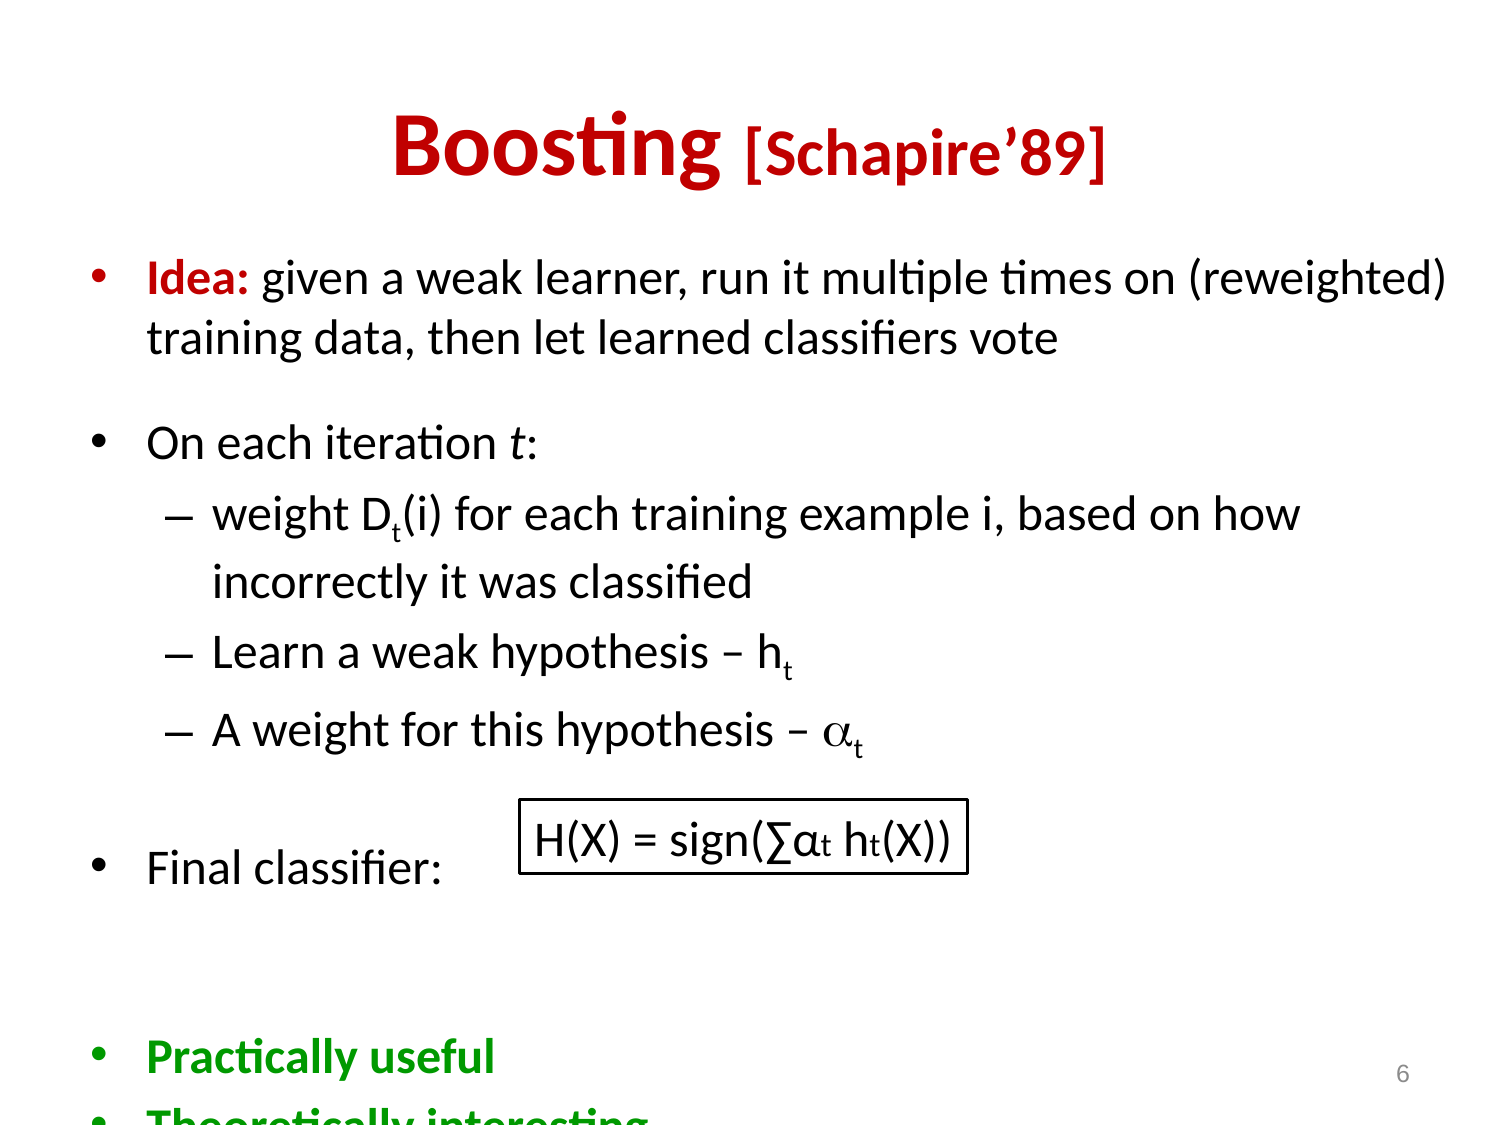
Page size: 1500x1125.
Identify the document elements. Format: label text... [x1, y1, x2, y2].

list Idea: given a weak learner, run it multiple times on (reweighted) training data, then let learned classifiers vote On each iteration t: weight Dt(i) for each training example i, based on how incorrectly it was classified Learn a weak hypothesis – ht A weight for this hypothesis – t Final classifier: Practically useful Theoretically interesting [75, 237, 1475, 1100]
slide_number 6 [1074, 1042, 1425, 1103]
title Boosting [Schapire’89] [75, 45, 1425, 233]
text_box H(X) = sign(∑αt ht(X)) [519, 799, 968, 874]
